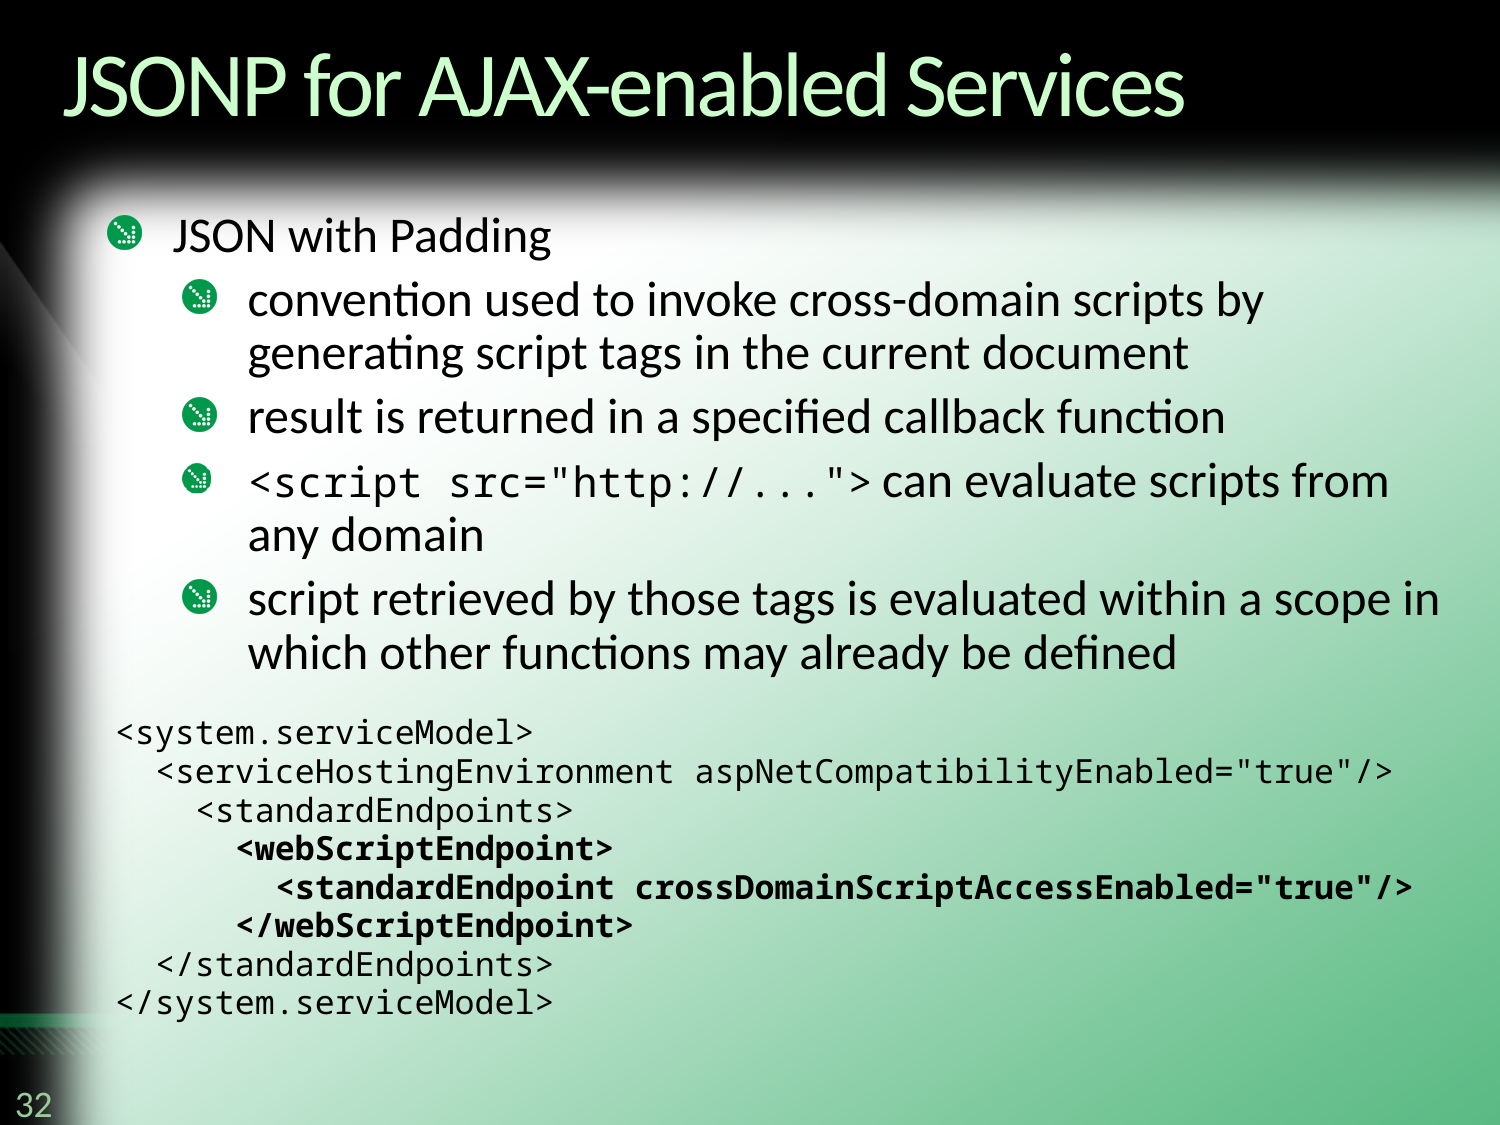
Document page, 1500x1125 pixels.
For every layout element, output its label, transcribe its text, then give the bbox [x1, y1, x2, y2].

title JSONP for AJAX-enabled Services [62, 37, 1438, 138]
picture [0, 0, 1500, 1125]
text_box JSON with Padding convention used to invoke cross-domain scripts by generating script tags in the current document result is returned in a specified callback function <script src="http://..."> can evaluate scripts from any domain script retrieved by those tags is evaluated within a scope in which other functions may already be defined [92, 201, 1468, 950]
list <system.serviceModel> <serviceHostingEnvironment aspNetCompatibilityEnabled="true"/> <standardEndpoints> <webScriptEndpoint> <standardEndpoint crossDomainScriptAccessEnabled="true"/> </webScriptEndpoint> </standardEndpoints> </system.serviceModel> [114, 719, 1484, 999]
text_box 32 [0, 1072, 350, 1125]
